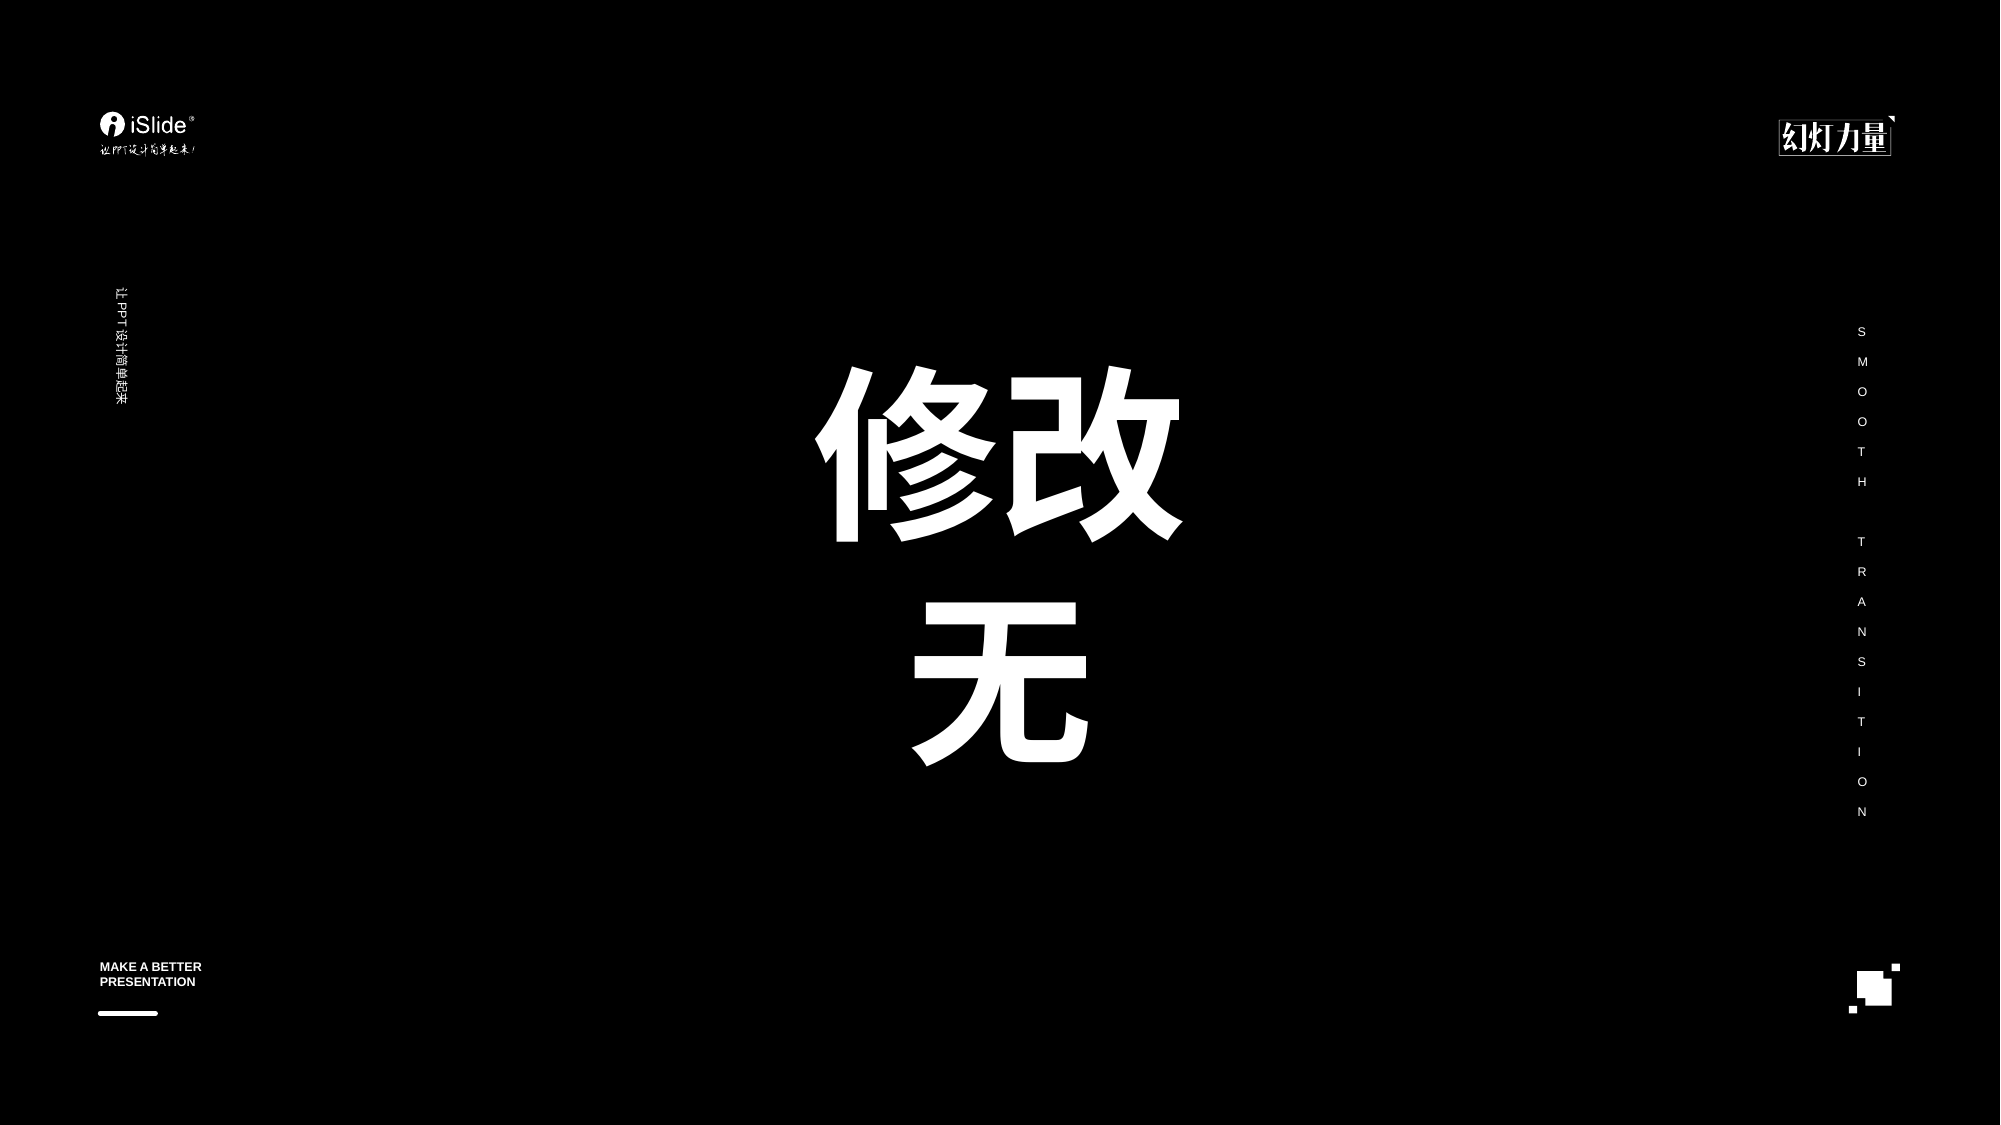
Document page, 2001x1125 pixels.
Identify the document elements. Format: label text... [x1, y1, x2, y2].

text_box 修改 无 [211, 405, 1788, 719]
